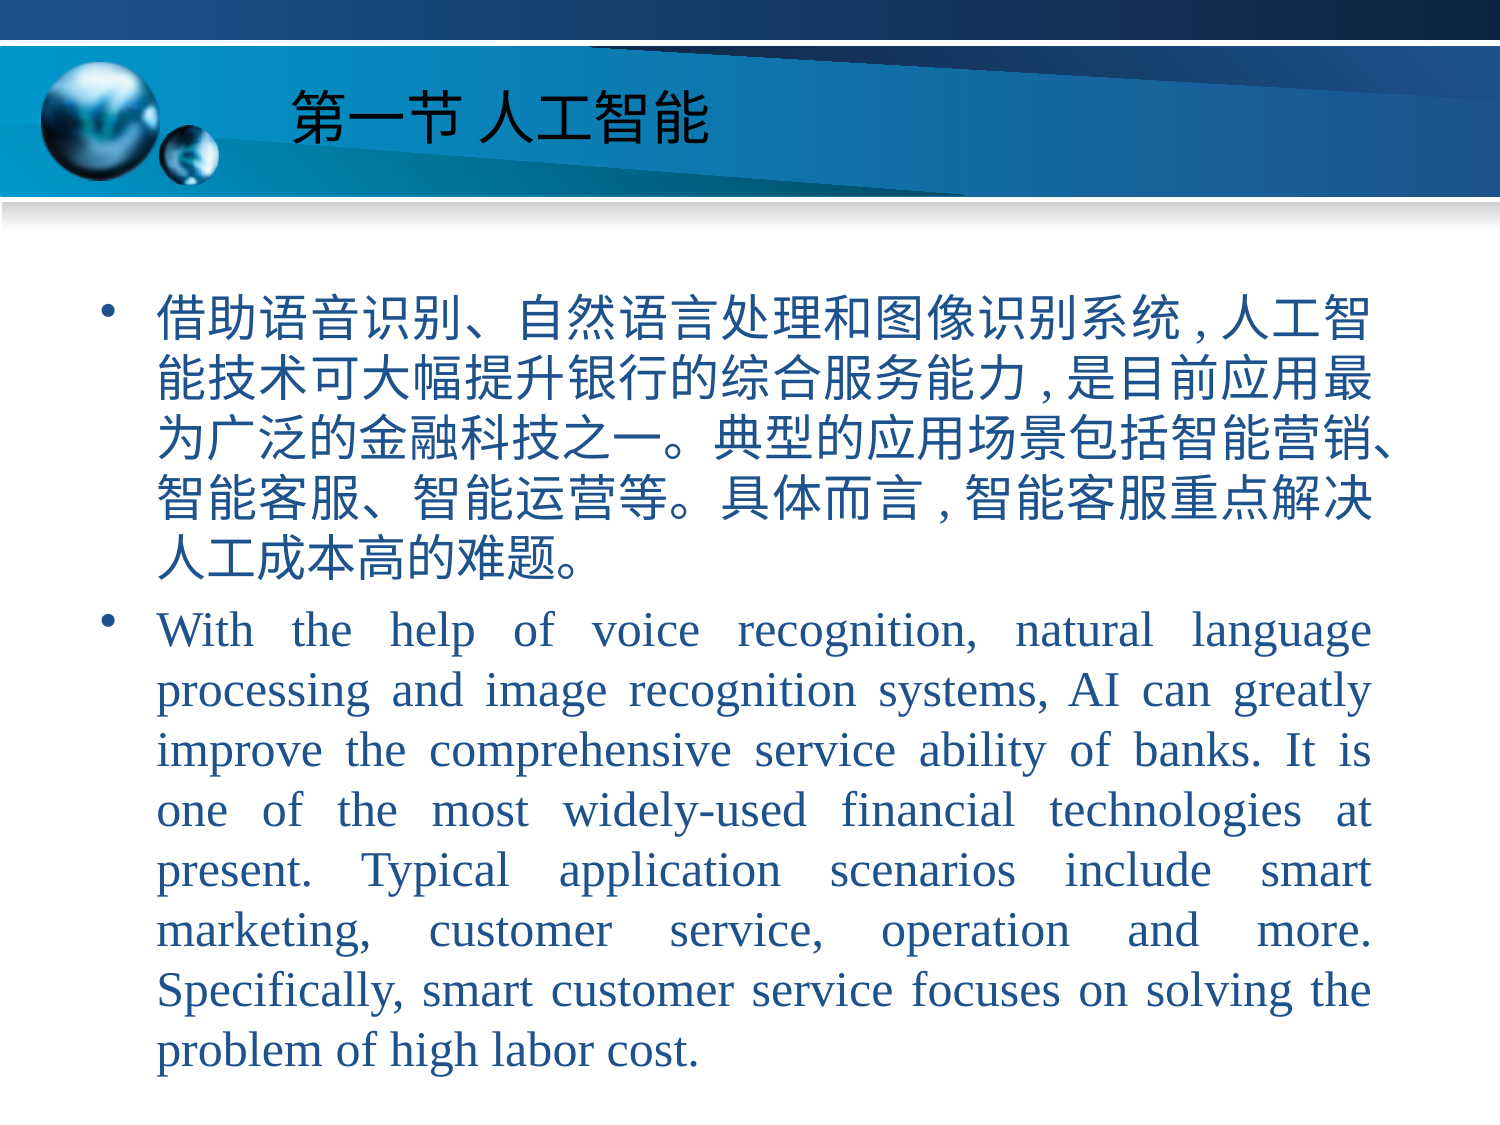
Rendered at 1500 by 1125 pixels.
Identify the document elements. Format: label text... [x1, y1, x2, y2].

picture [42, 63, 159, 180]
text_box 借助语音识别、自然语言处理和图像识别系统,人工智能技术可大幅提升银行的综合服务能力,是目前应用最为广泛的金融科技之一。典型的应用场景包括智能营销、智能客服、智能运营等。具体而言,智能客服重点解决人工成本高的难题。 With the help of voice recognition, natural language processing and image recognition systems, AI can greatly improve the comprehensive service ability of banks. It is one of the most widely-used financial technologies at present. Typical application scenarios include smart marketing, customer service, operation and more. Specifically, smart customer service focuses on solving the problem of high labor cost. [85, 278, 1388, 1084]
picture [160, 126, 218, 184]
title 第一节 人工智能 [274, 44, 1363, 188]
